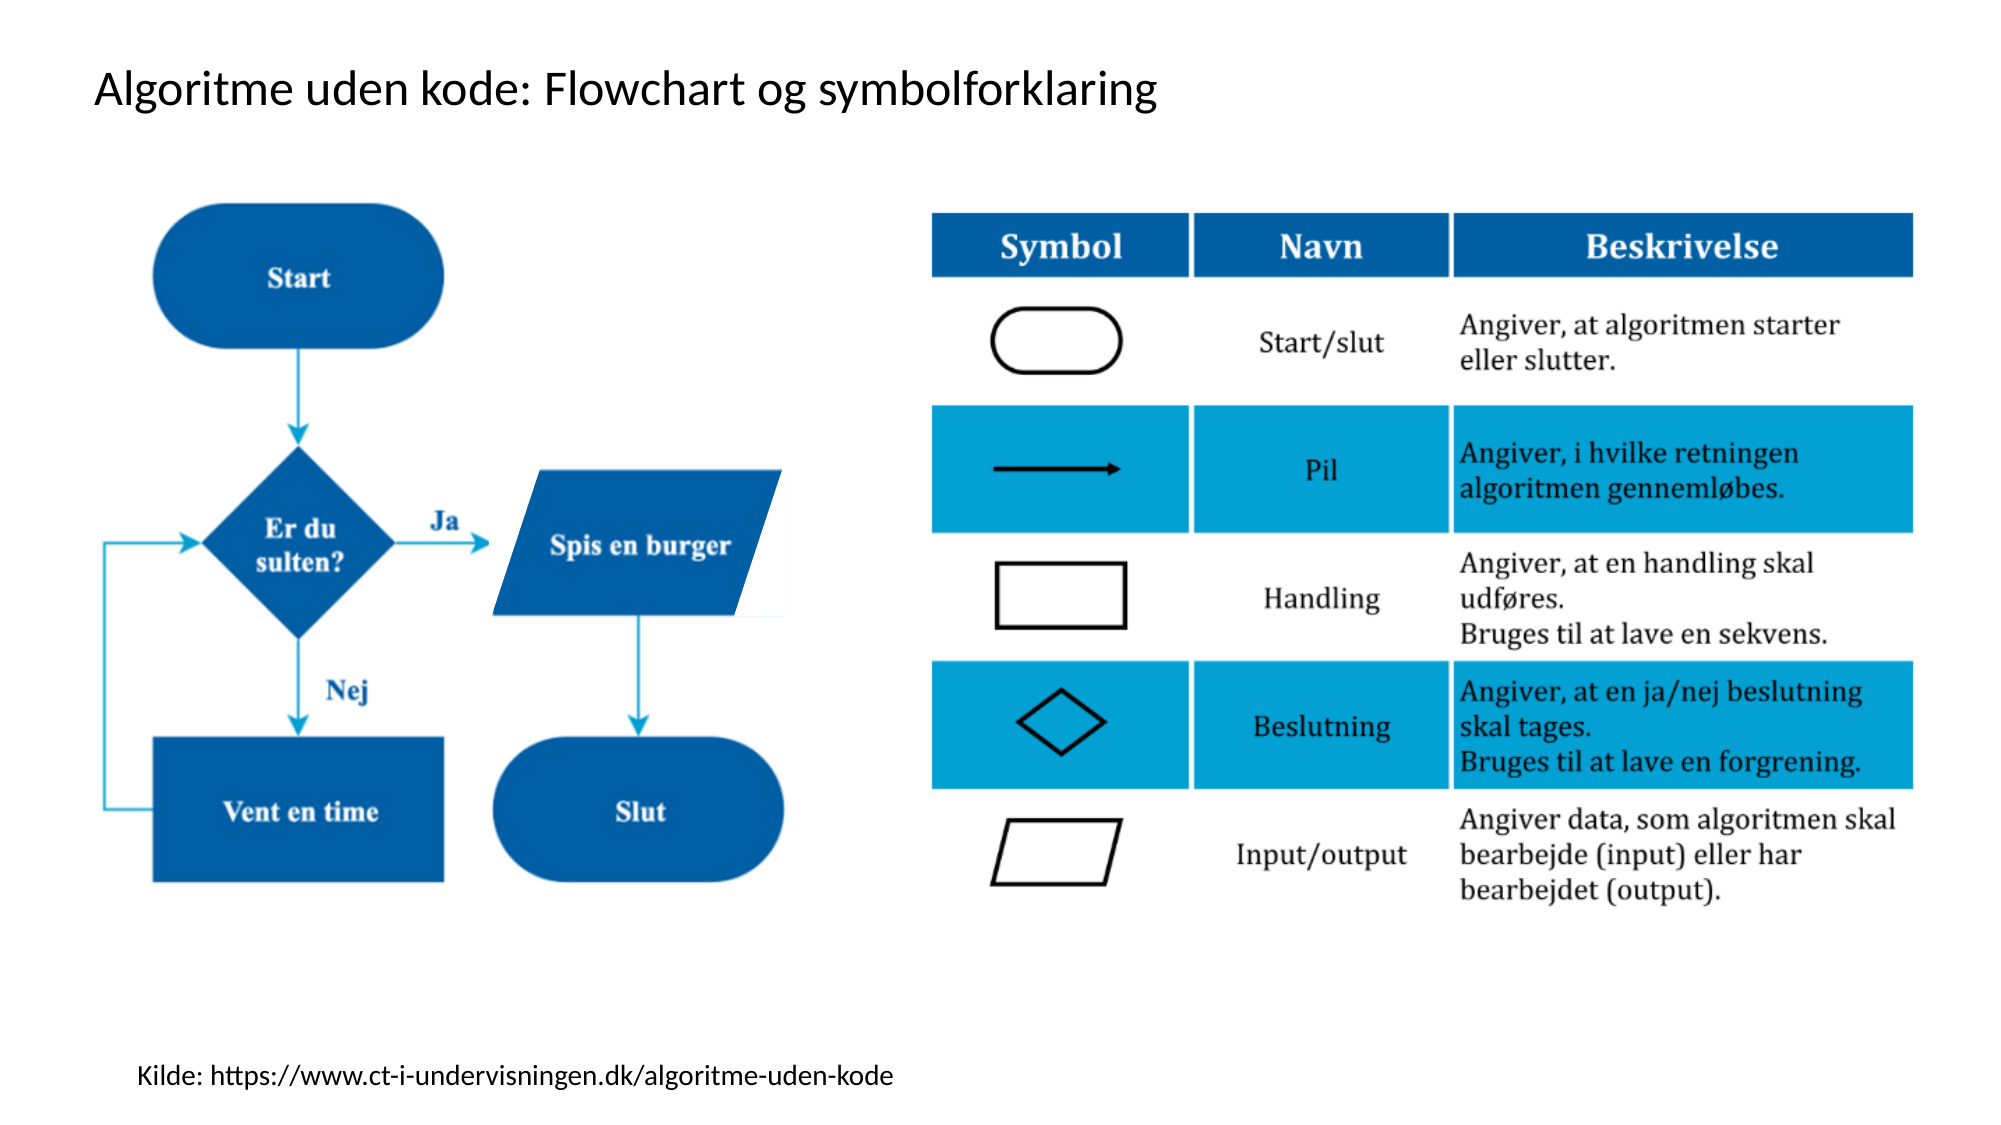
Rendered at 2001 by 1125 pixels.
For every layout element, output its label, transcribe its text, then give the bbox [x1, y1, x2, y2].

text_box Kilde: https://www.ct-i-undervisningen.dk/algoritme-uden-kode [122, 1048, 910, 1099]
picture [63, 176, 816, 899]
text_box Algoritme uden kode: Flowchart og symbolforklaring [79, 48, 1432, 124]
picture [928, 209, 1937, 916]
